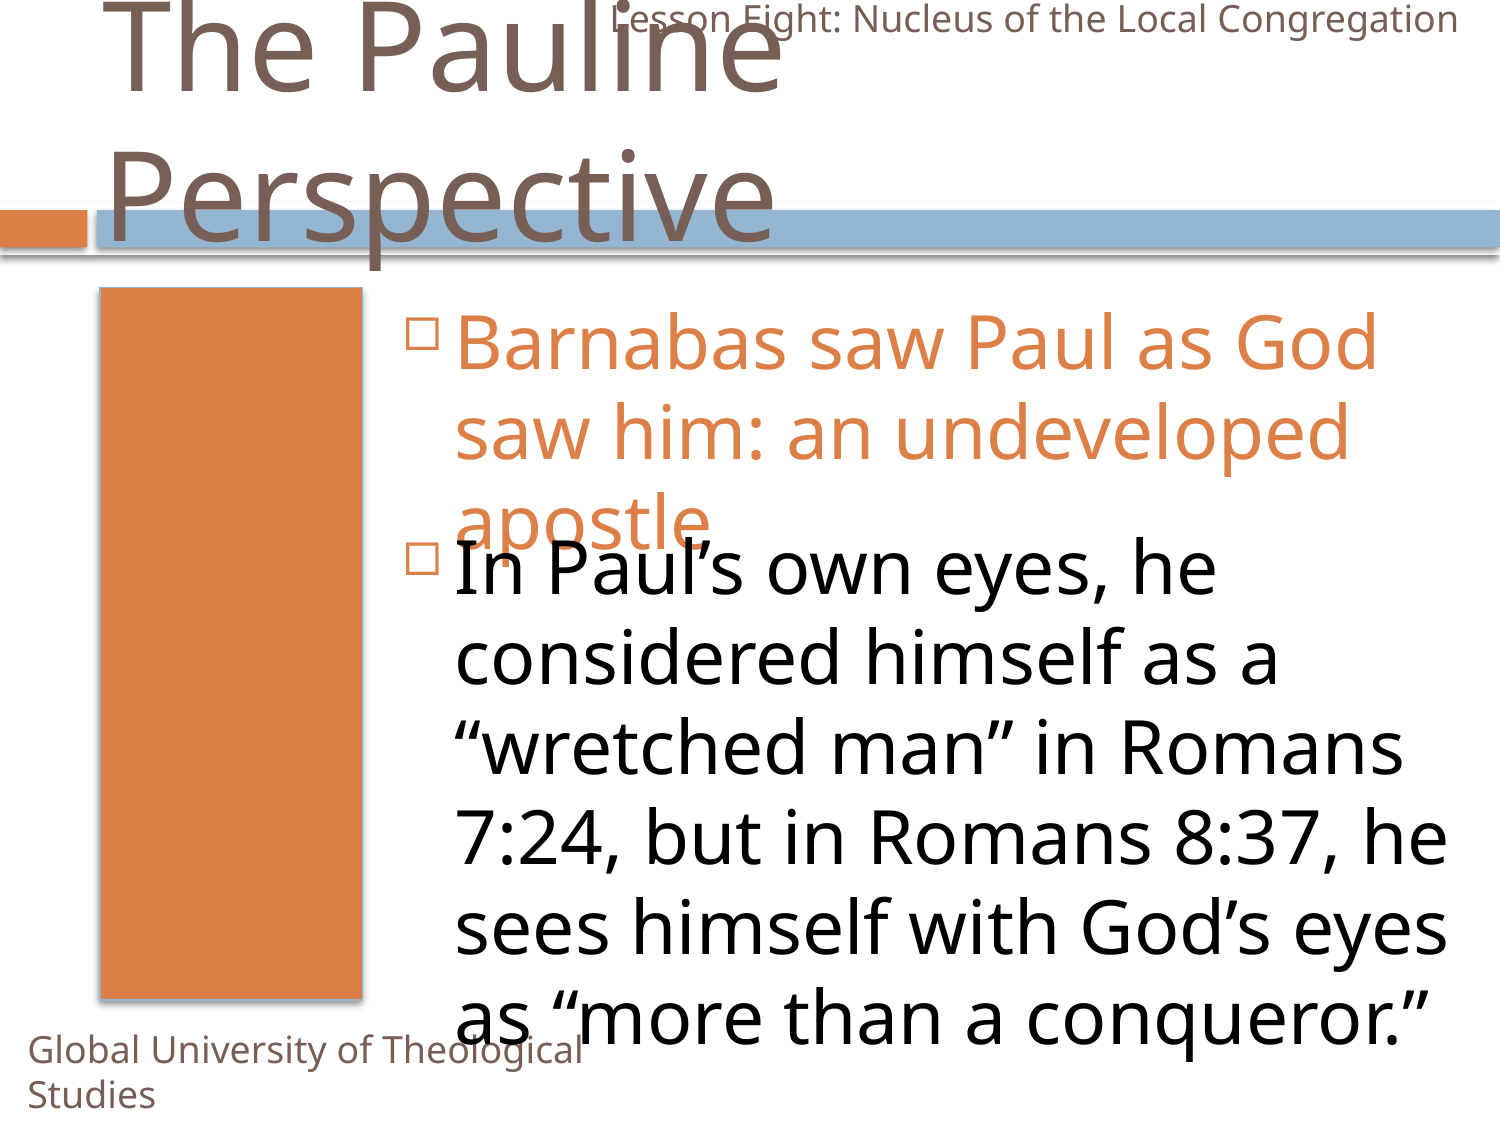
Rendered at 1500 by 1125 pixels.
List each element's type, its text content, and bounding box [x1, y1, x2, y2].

text_box [99, 287, 363, 1001]
list Barnabas saw Paul as God saw him: an undeveloped apostle [387, 287, 1438, 488]
text_box Lesson Eight: Nucleus of the Local Congregation [512, 0, 1475, 48]
text_box In Paul’s own eyes, he considered himself as a “wretched man” in Romans 7:24, but in Romans 8:37, he sees himself with God’s eyes as “more than a conqueror.” [387, 512, 1475, 713]
title The Pauline Perspective [87, 44, 1425, 188]
text_box Global University of Theological Studies [12, 1018, 713, 1123]
